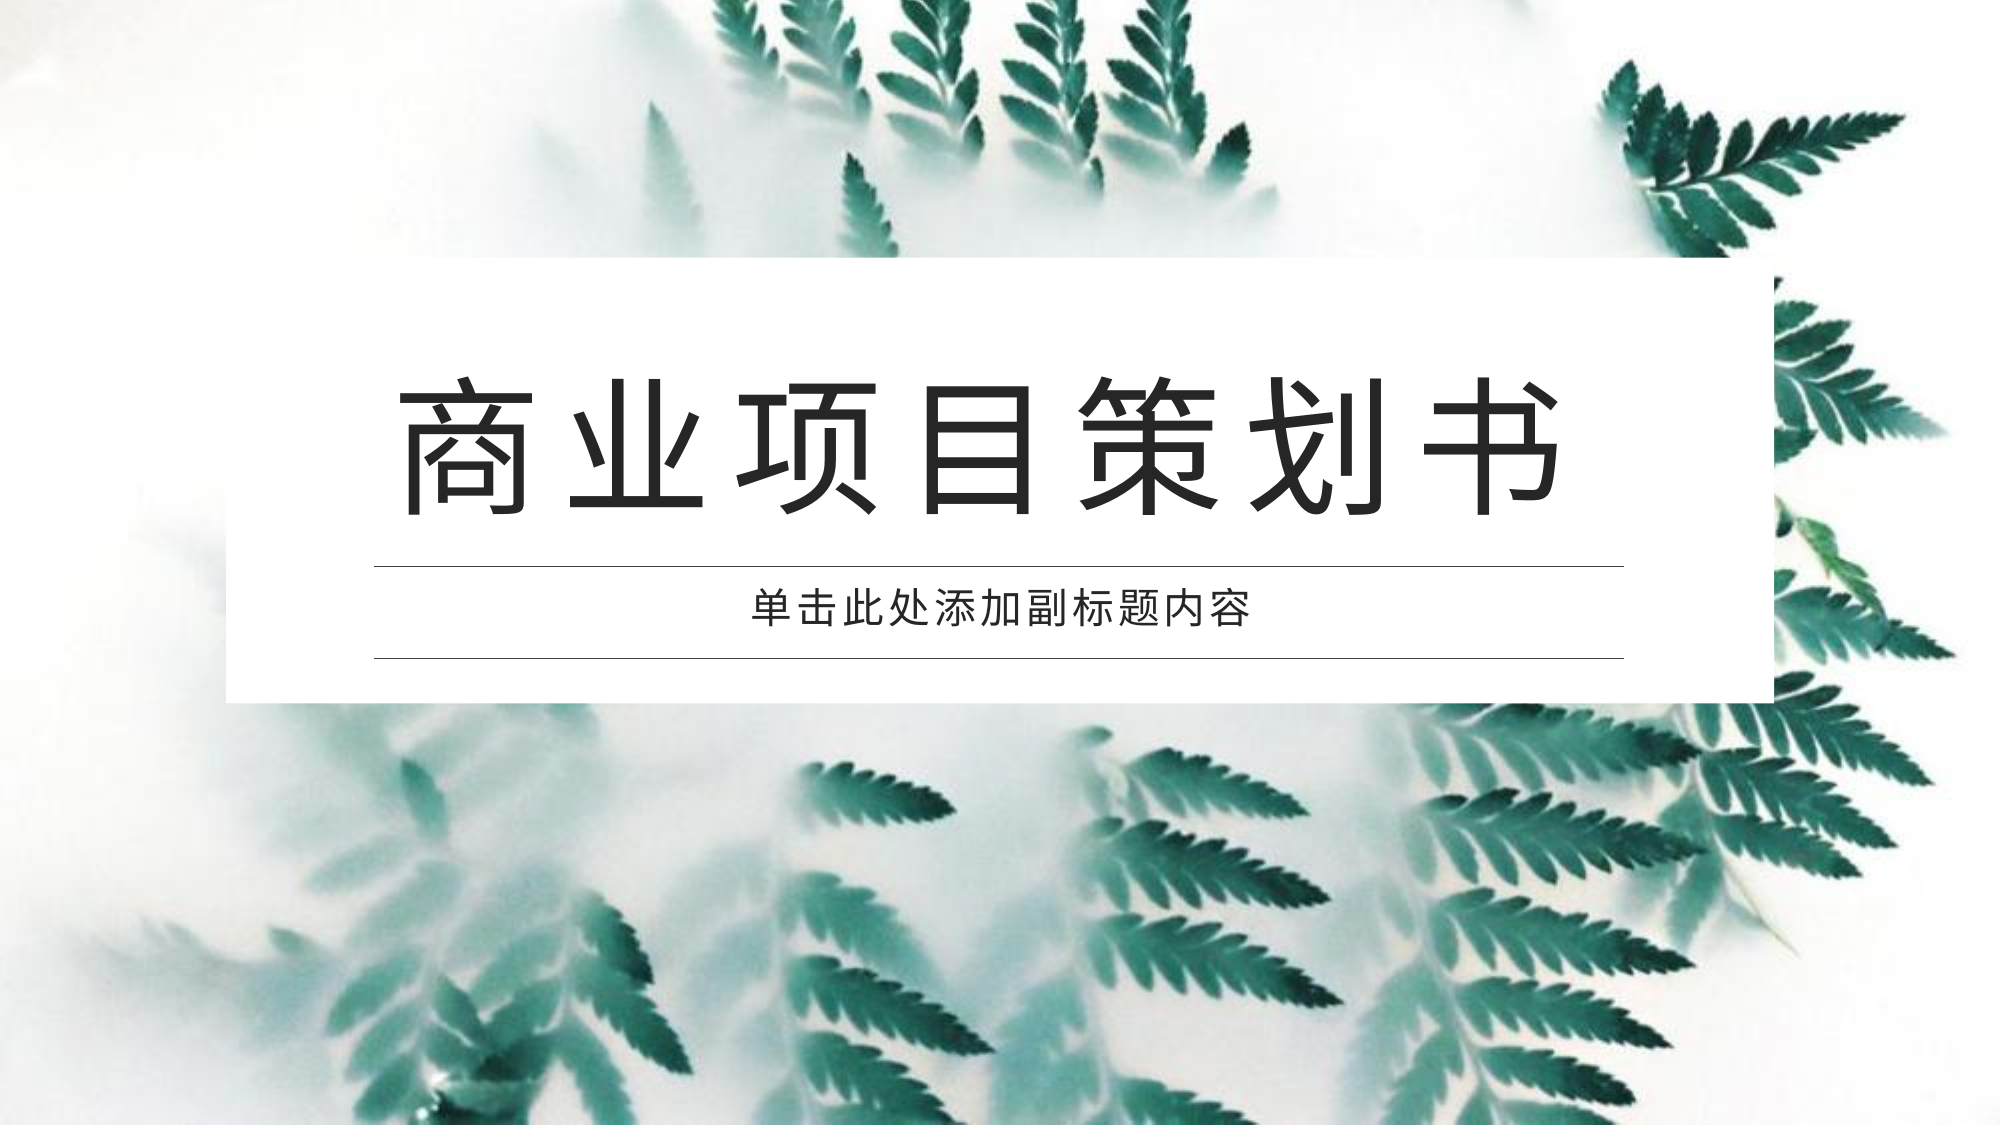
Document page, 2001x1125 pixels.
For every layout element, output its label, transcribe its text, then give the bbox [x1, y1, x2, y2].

subtitle 单击此处添加副标题内容 [376, 575, 1627, 649]
title 商业项目策划书 [376, 317, 1627, 548]
picture [0, 0, 2000, 1125]
